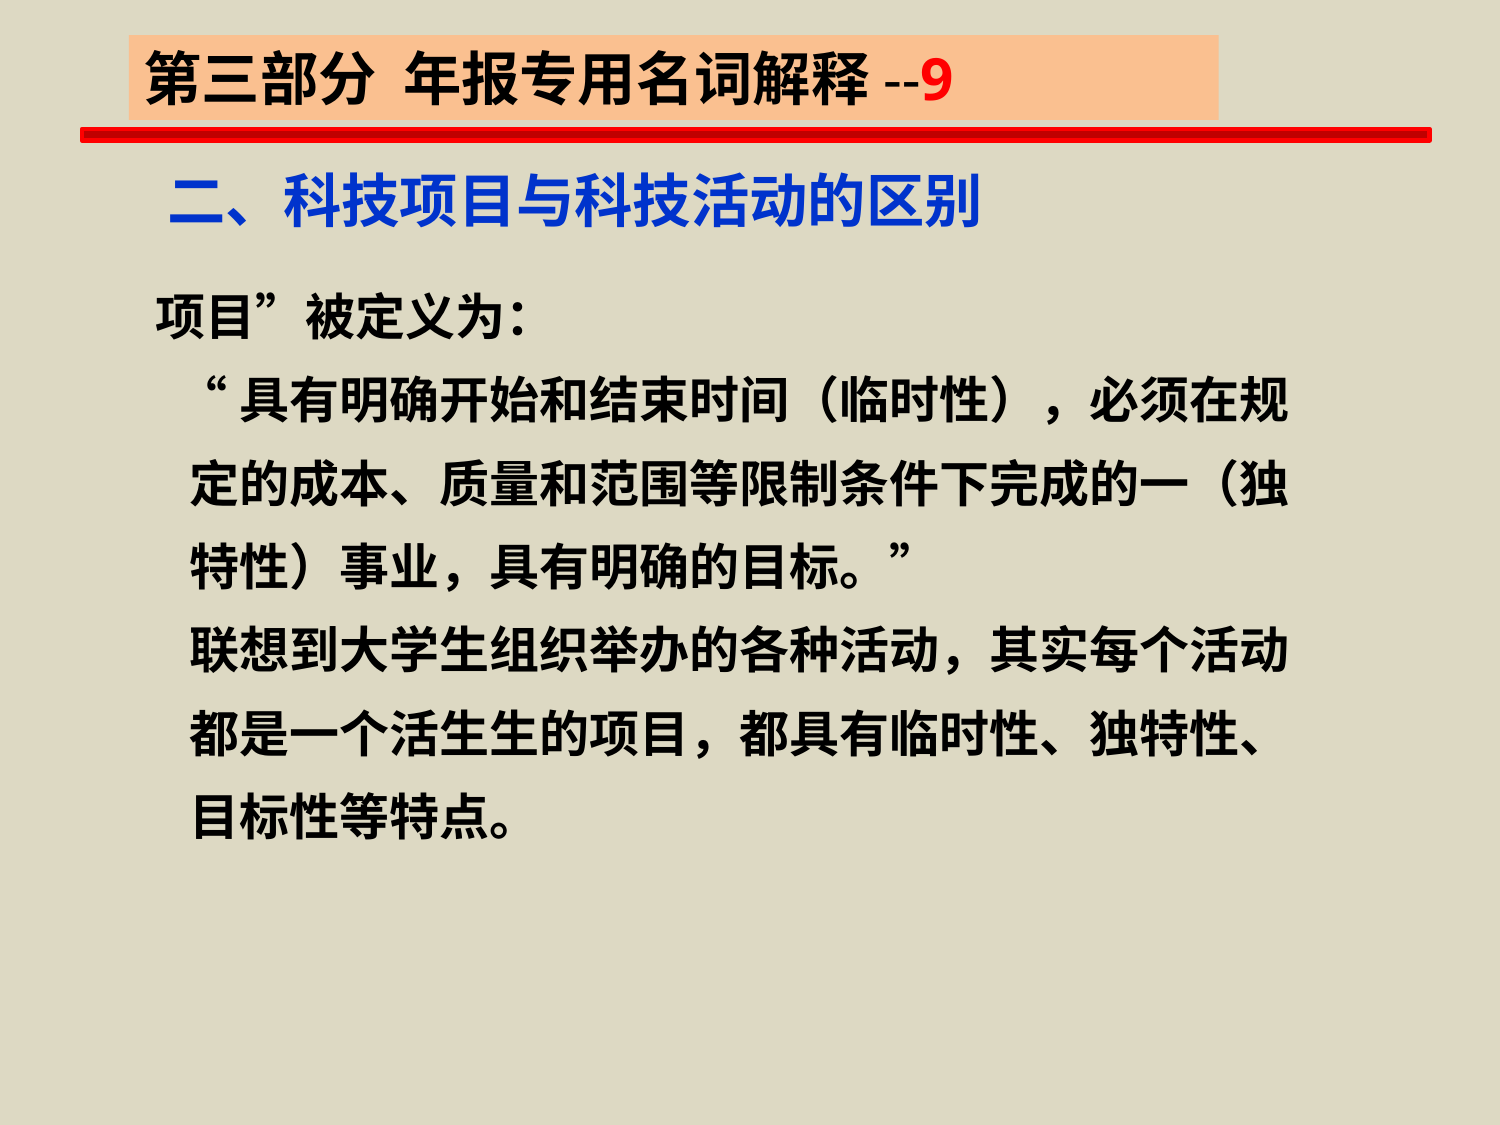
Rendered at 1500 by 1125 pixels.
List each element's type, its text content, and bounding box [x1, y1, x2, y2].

text_box 第三部分 年报专用名词解释--9 [128, 35, 1219, 120]
text_box [117, 152, 1348, 348]
text_box 二、科技项目与科技活动的区别 [152, 164, 1157, 235]
text_box 项目”被定义为： “具有明确开始和结束时间（临时性），必须在规 定的成本、质量和范围等限制条件下完成的一（独 特性）事业，具有明确的目标。” 联想到大学生组织举办的各种活动，其实每个活动 都是一个活生生的项目，都具有临时性、独特性、 目标性等特点。 [140, 254, 1371, 925]
text_box [80, 127, 1432, 143]
